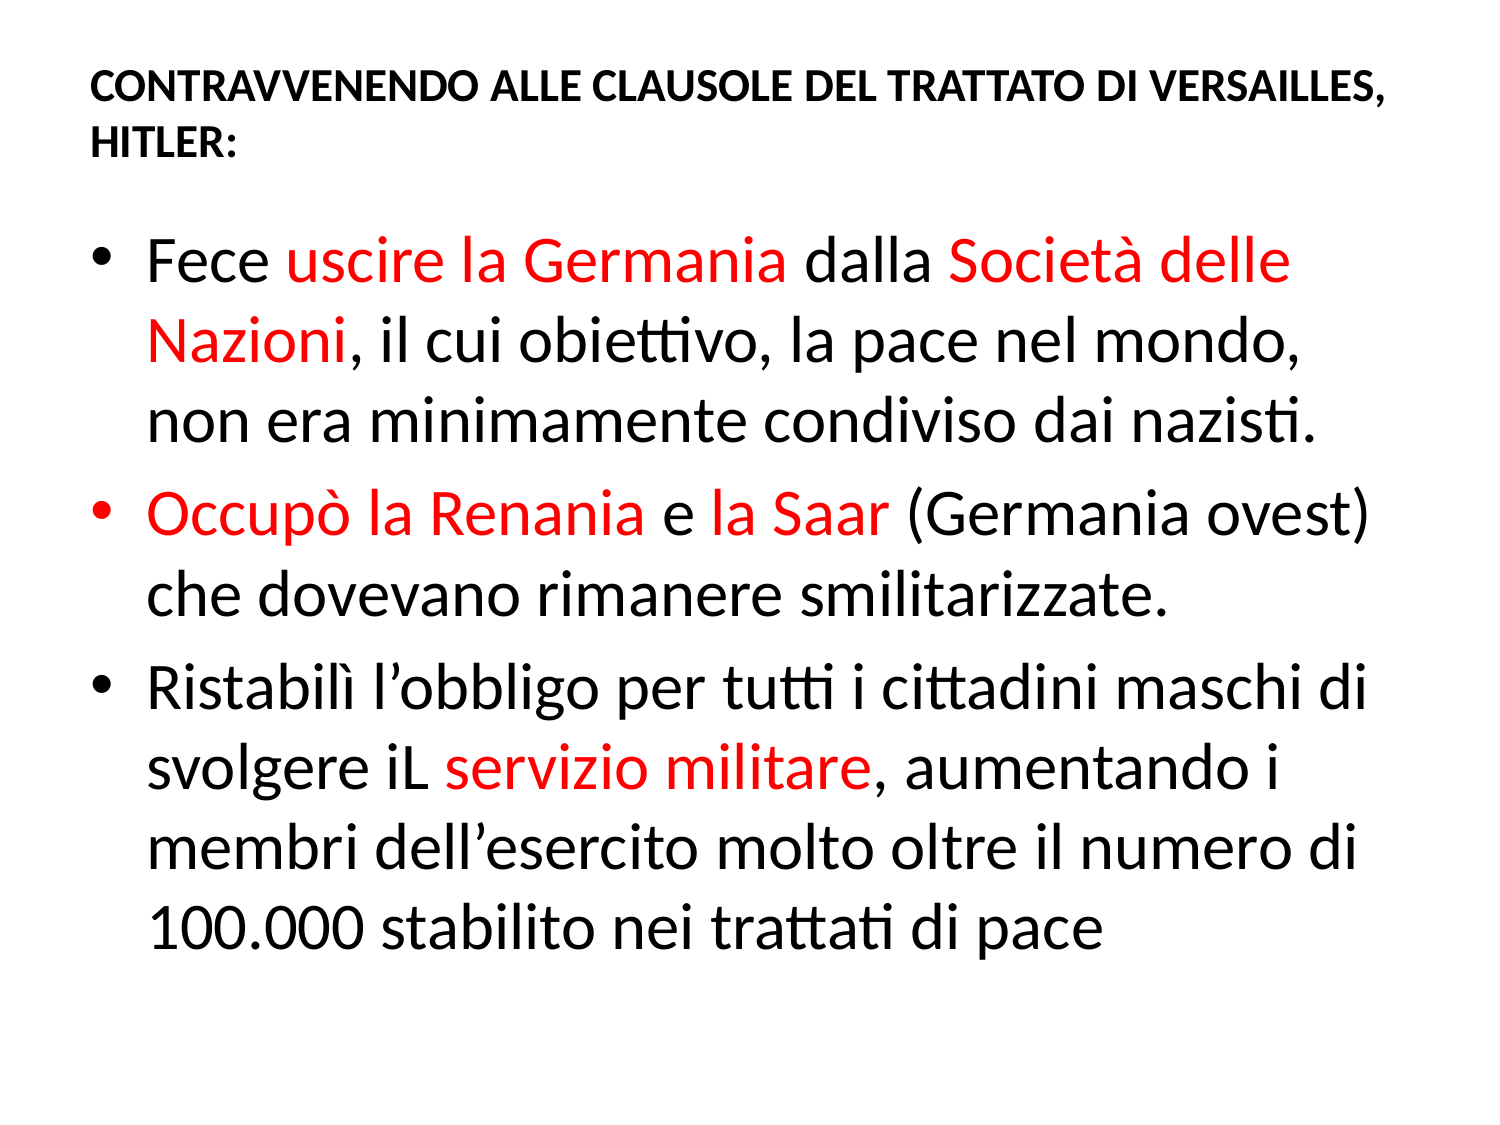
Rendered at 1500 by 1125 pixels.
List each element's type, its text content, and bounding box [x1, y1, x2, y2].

title CONTRAVVENENDO ALLE CLAUSOLE DEL TRATTATO DI VERSAILLES, HITLER: [75, 45, 1425, 208]
list Fece uscire la Germania dalla Società delle Nazioni, il cui obiettivo, la pace nel mondo, non era minimamente condiviso dai nazisti. Occupò la Renania e la Saar (Germania ovest) che dovevano rimanere smilitarizzate. Ristabilì l’obbligo per tutti i cittadini maschi di svolgere iL servizio militare, aumentando i membri dell’esercito molto oltre il numero di 100.000 stabilito nei trattati di pace [75, 208, 1425, 1005]
